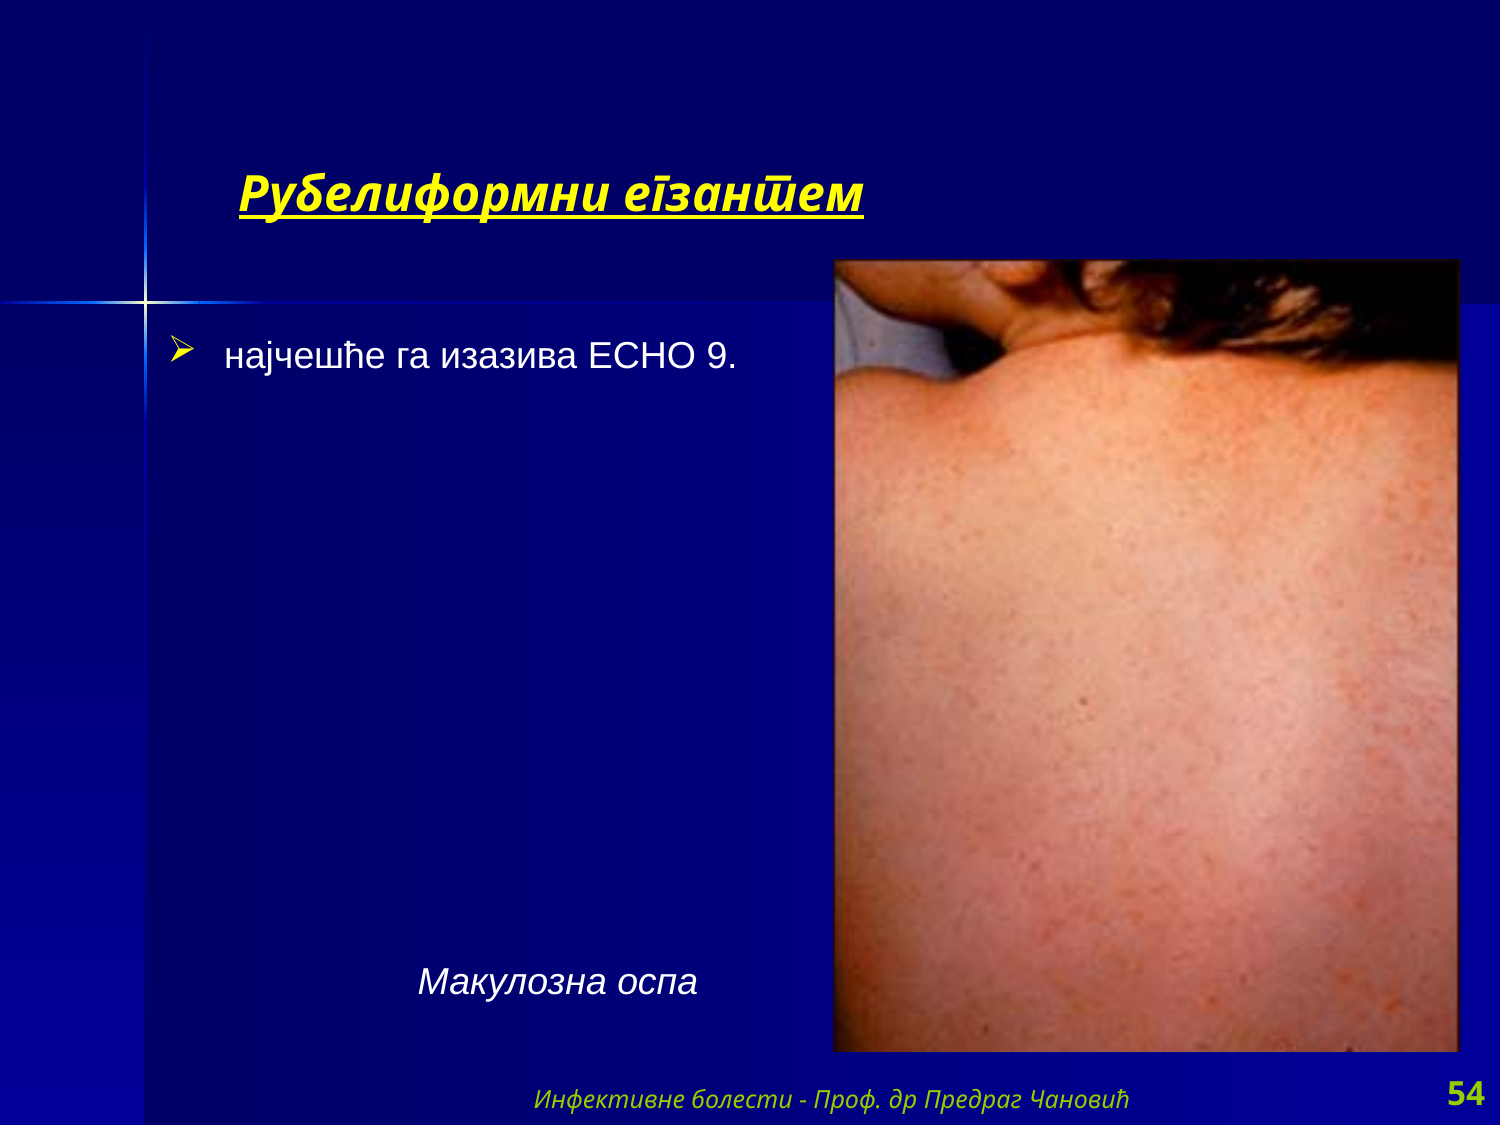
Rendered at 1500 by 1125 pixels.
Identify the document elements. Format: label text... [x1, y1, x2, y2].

text_box Макулозна оспа [402, 949, 714, 1010]
text_box Рубелиформни егзантем [224, 154, 879, 229]
slide_number 54 [1345, 1049, 1500, 1125]
picture [833, 259, 1461, 1052]
footer Инфективне болести - Проф. др Предраг Чановић [430, 1049, 1235, 1125]
text_box најчешће га изазива ECHO 9. [152, 301, 791, 384]
